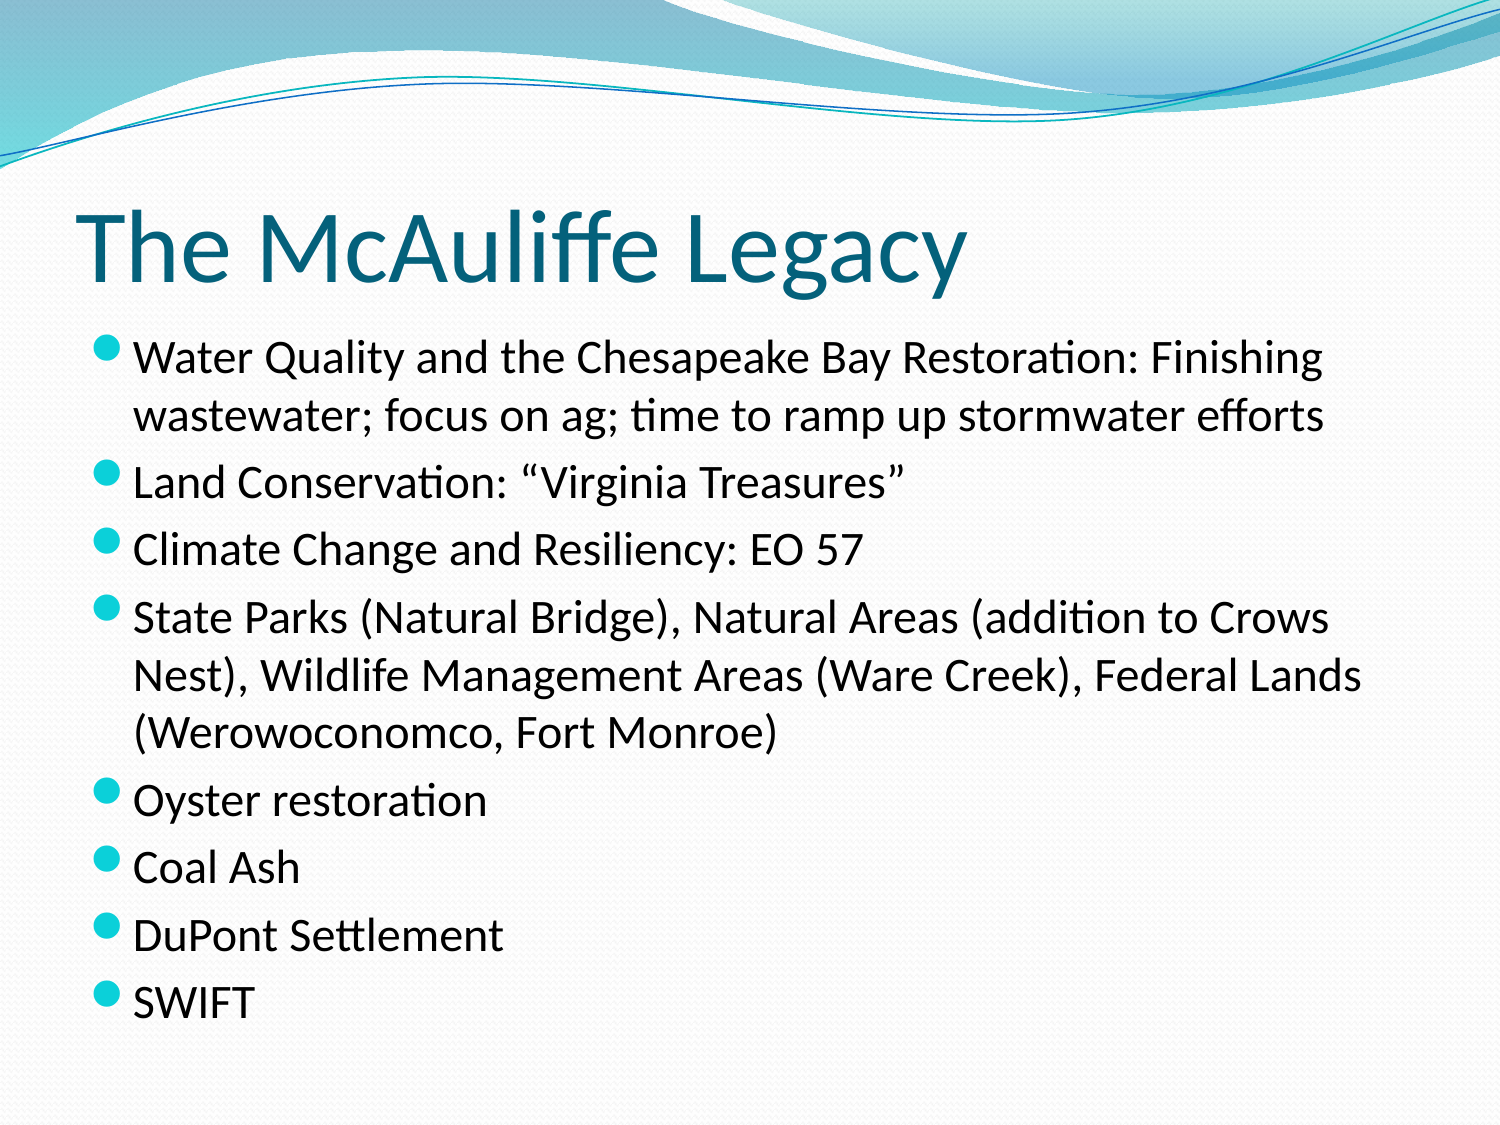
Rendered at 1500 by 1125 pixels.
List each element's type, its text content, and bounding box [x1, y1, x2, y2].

list Water Quality and the Chesapeake Bay Restoration: Finishing wastewater; focus on ag; time to ramp up stormwater efforts Land Conservation: “Virginia Treasures” Climate Change and Resiliency: EO 57 State Parks (Natural Bridge), Natural Areas (addition to Crows Nest), Wildlife Management Areas (Ware Creek), Federal Lands (Werowoconomco, Fort Monroe) Oyster restoration Coal Ash DuPont Settlement SWIFT [75, 317, 1425, 1038]
title The McAuliffe Legacy [75, 115, 1425, 303]
